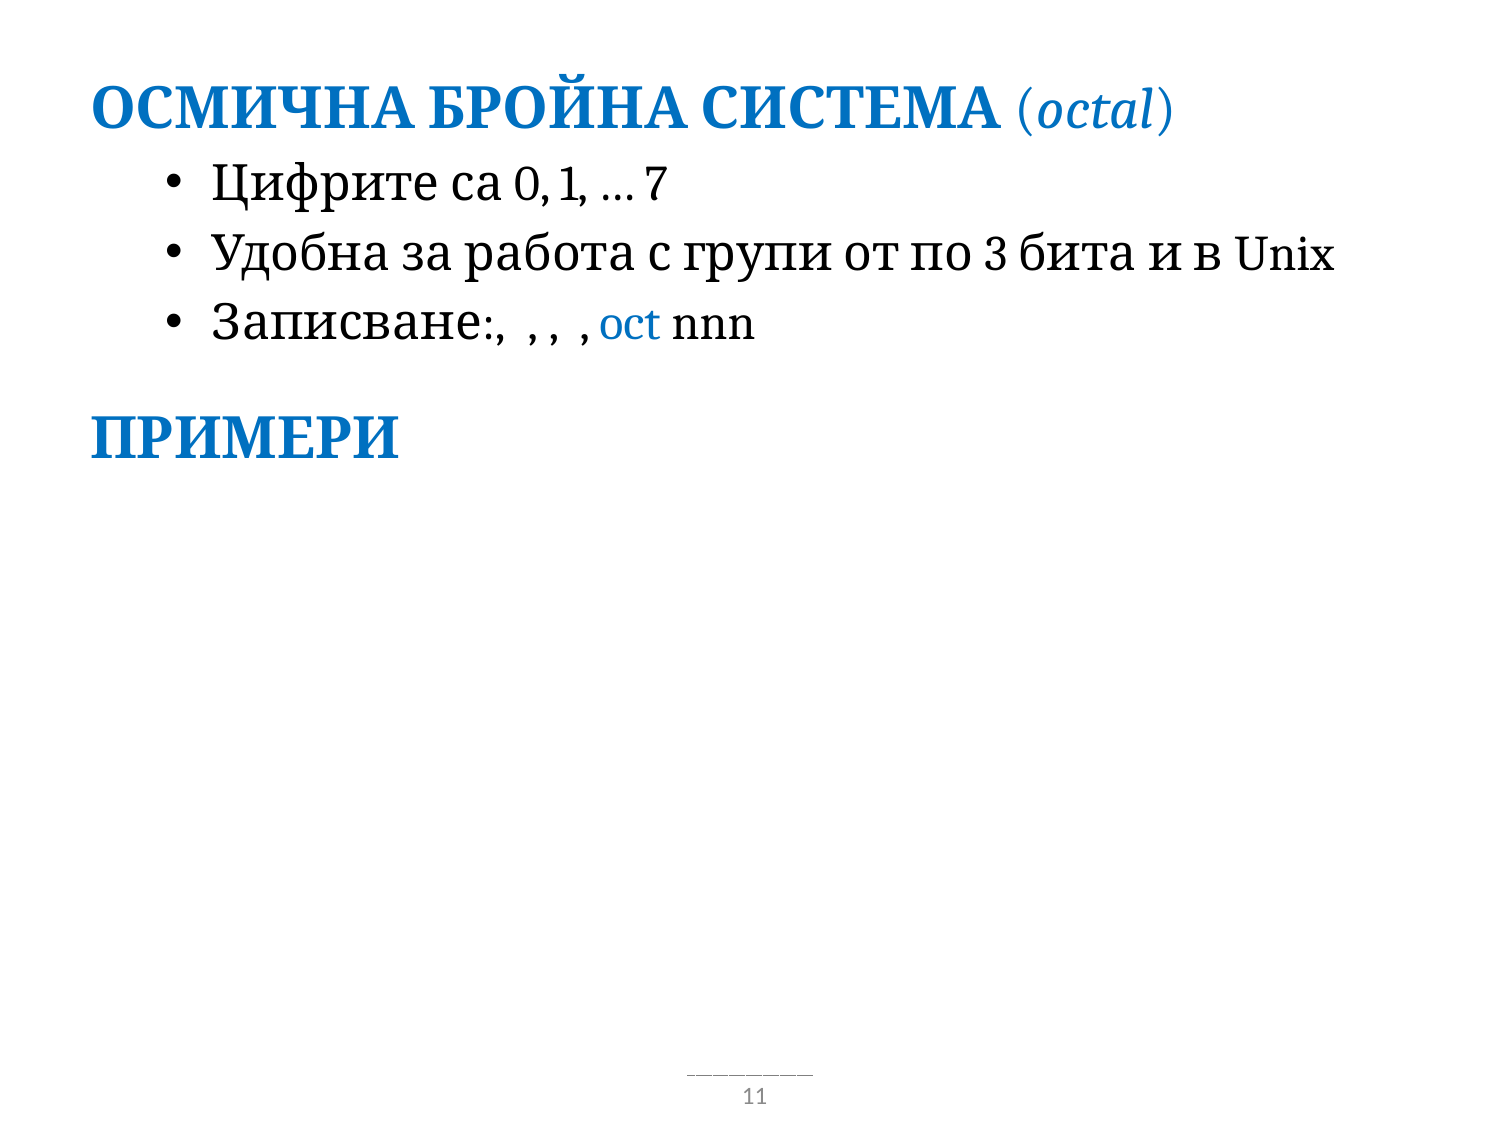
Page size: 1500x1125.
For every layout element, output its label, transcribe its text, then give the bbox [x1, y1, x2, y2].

slide_number 11 [579, 1065, 930, 1125]
